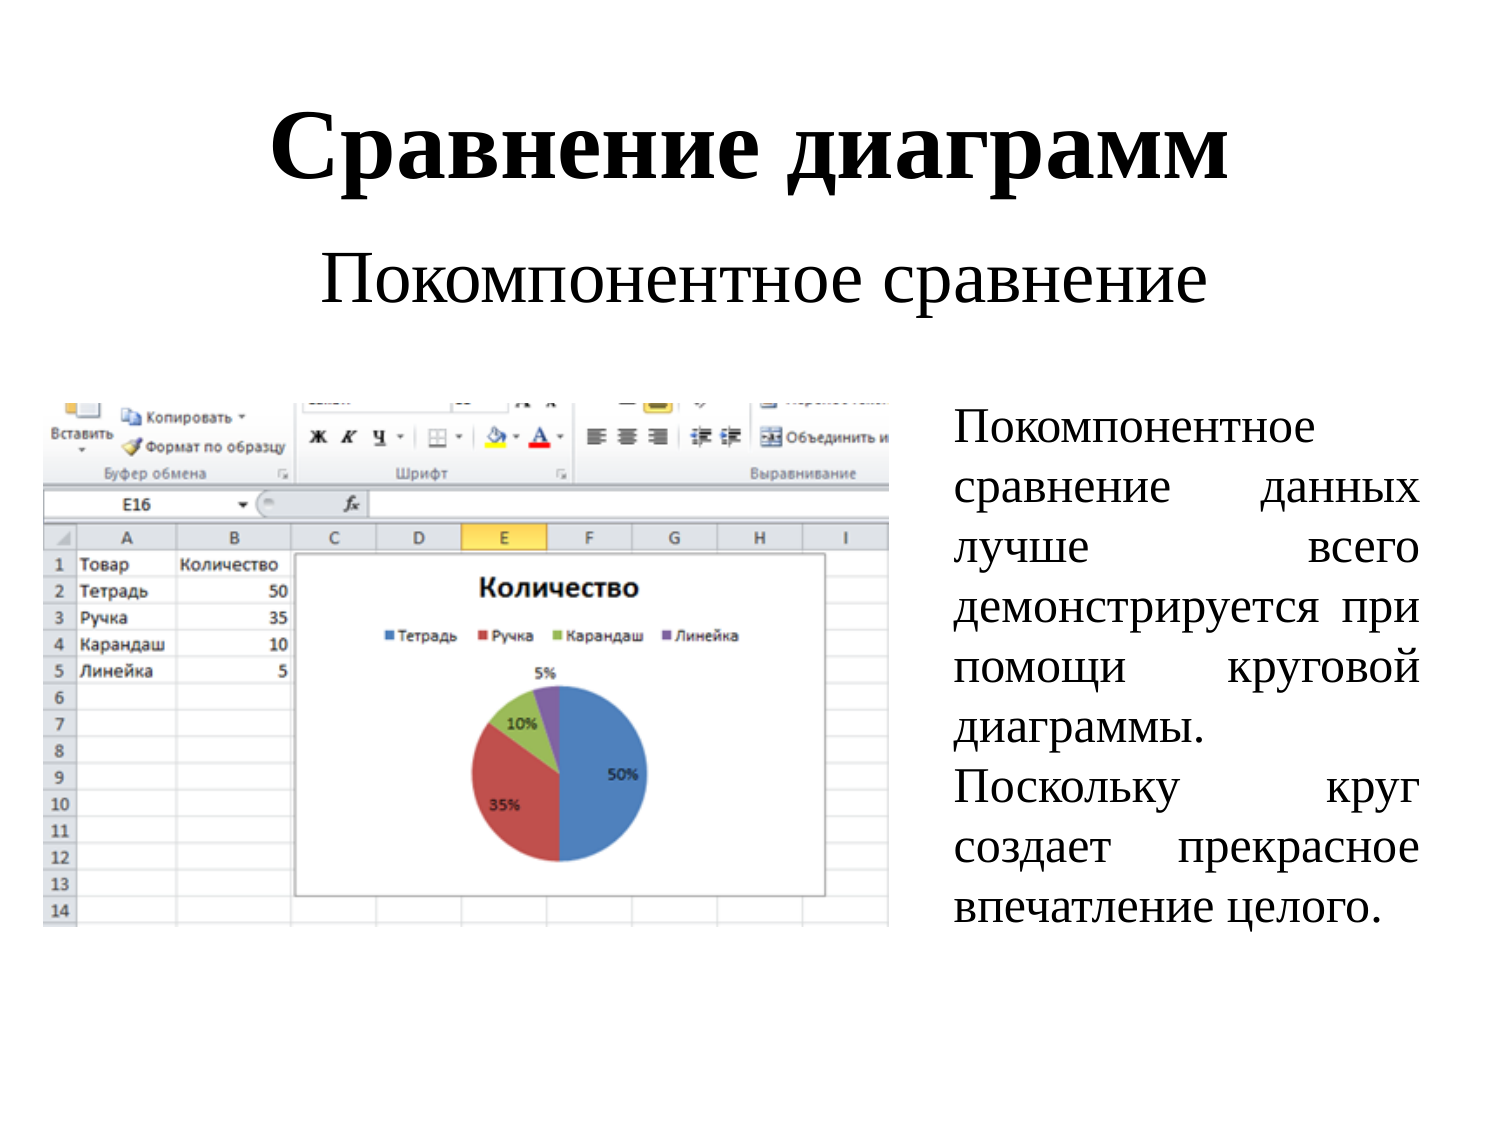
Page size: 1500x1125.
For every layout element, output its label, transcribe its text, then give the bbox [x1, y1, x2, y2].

title Сравнение диаграмм [75, 45, 1425, 233]
text_box Покомпонентное сравнение [305, 219, 1225, 325]
picture [43, 403, 889, 928]
text_box Покомпонентное сравнение данных лучше всего демонстрируется при помощи круговой диаграммы. Поскольку круг создает прекрасное впечатление целого. [938, 385, 1436, 940]
